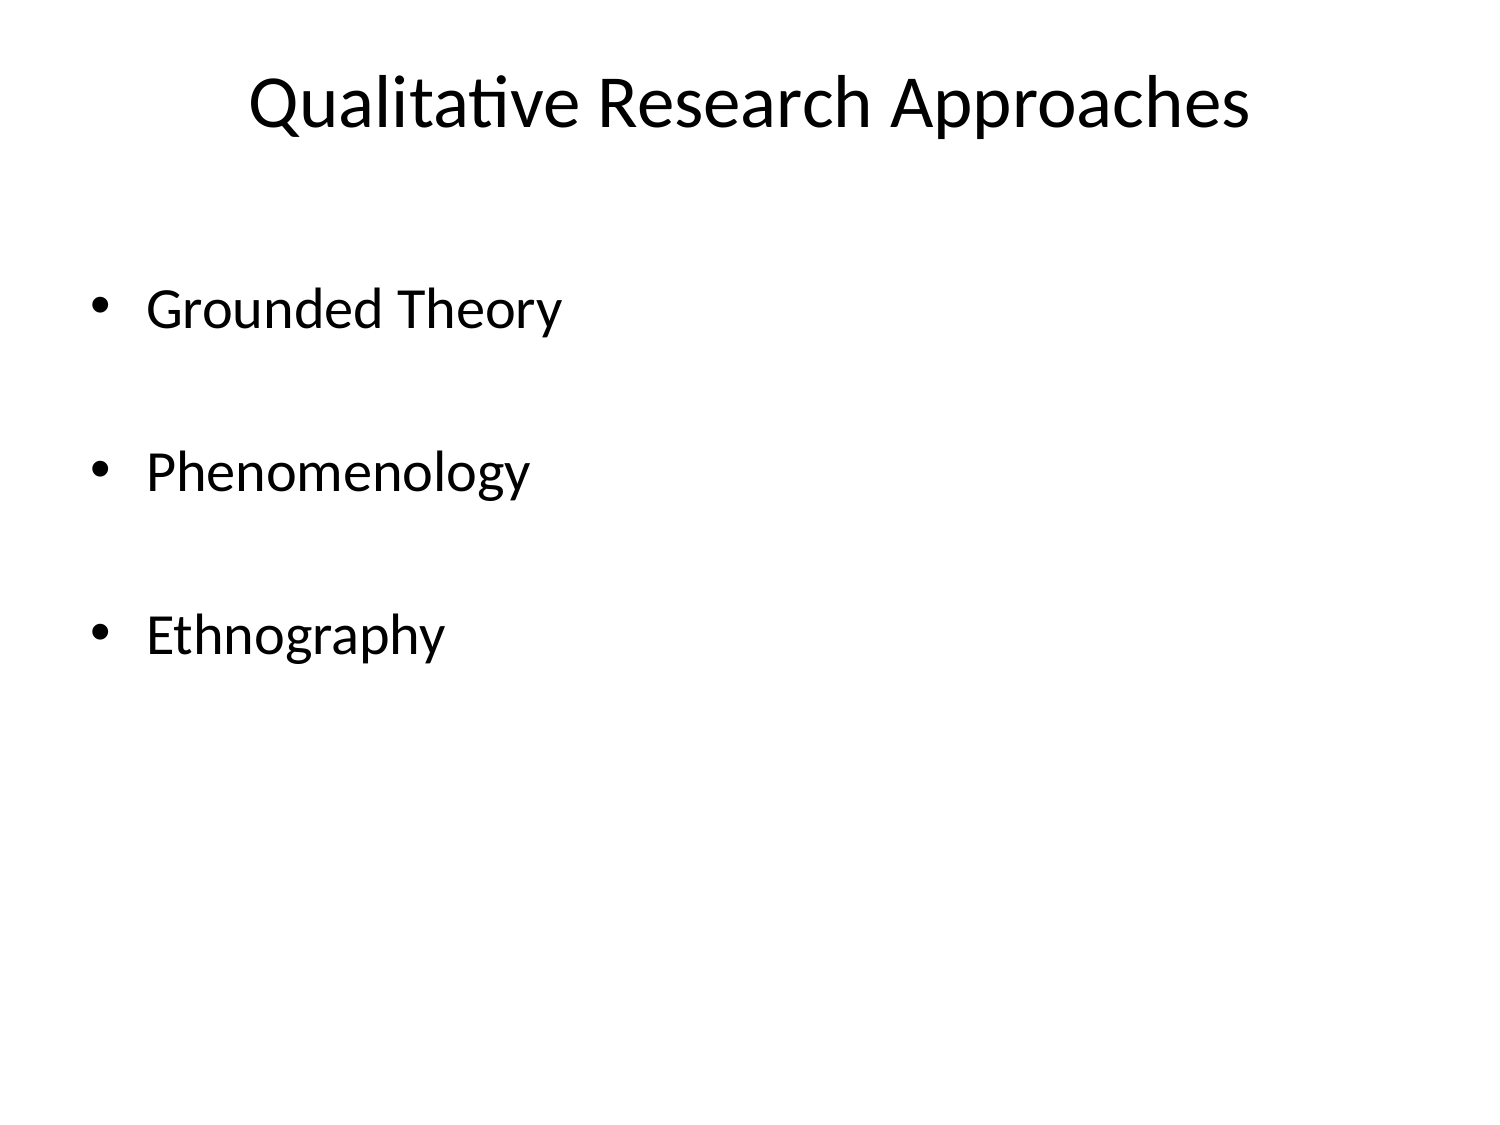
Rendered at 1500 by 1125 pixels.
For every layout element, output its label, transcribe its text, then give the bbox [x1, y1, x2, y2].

list Grounded Theory Phenomenology Ethnography [75, 262, 1425, 1005]
title Qualitative Research Approaches [75, 45, 1425, 150]
